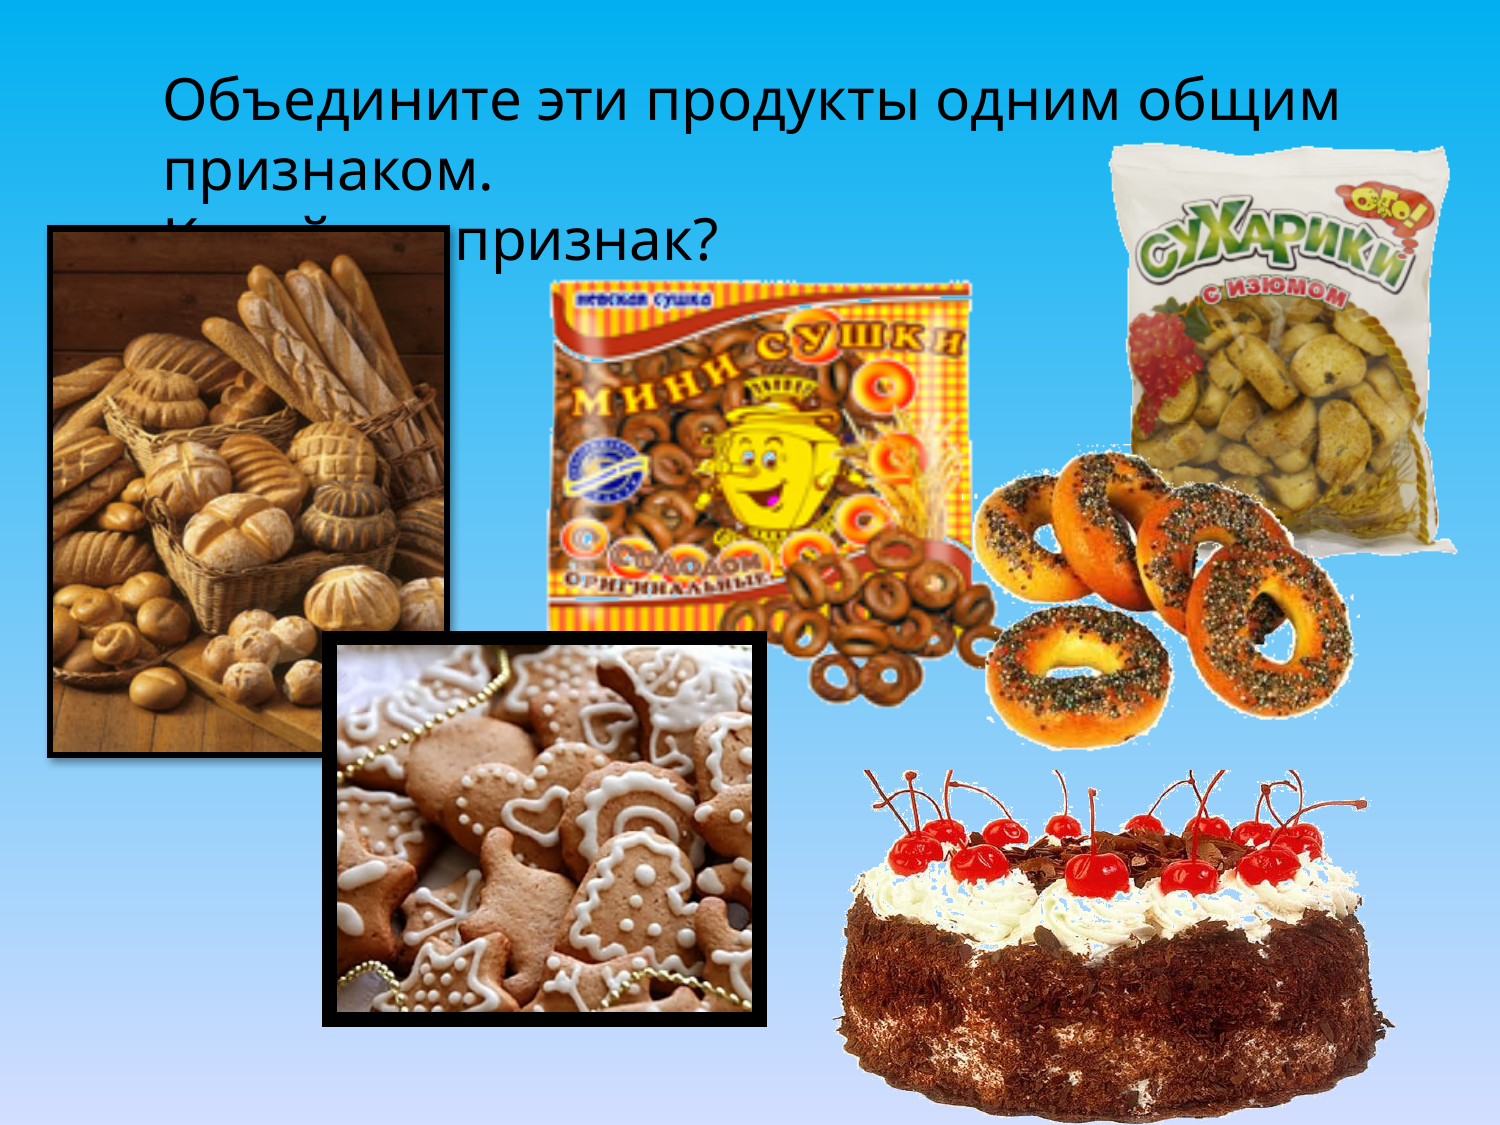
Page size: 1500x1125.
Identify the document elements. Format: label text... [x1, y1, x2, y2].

picture [52, 136, 1500, 1125]
text_box Объедините эти продукты одним общим признаком. Какой это признак? [147, 54, 1400, 280]
